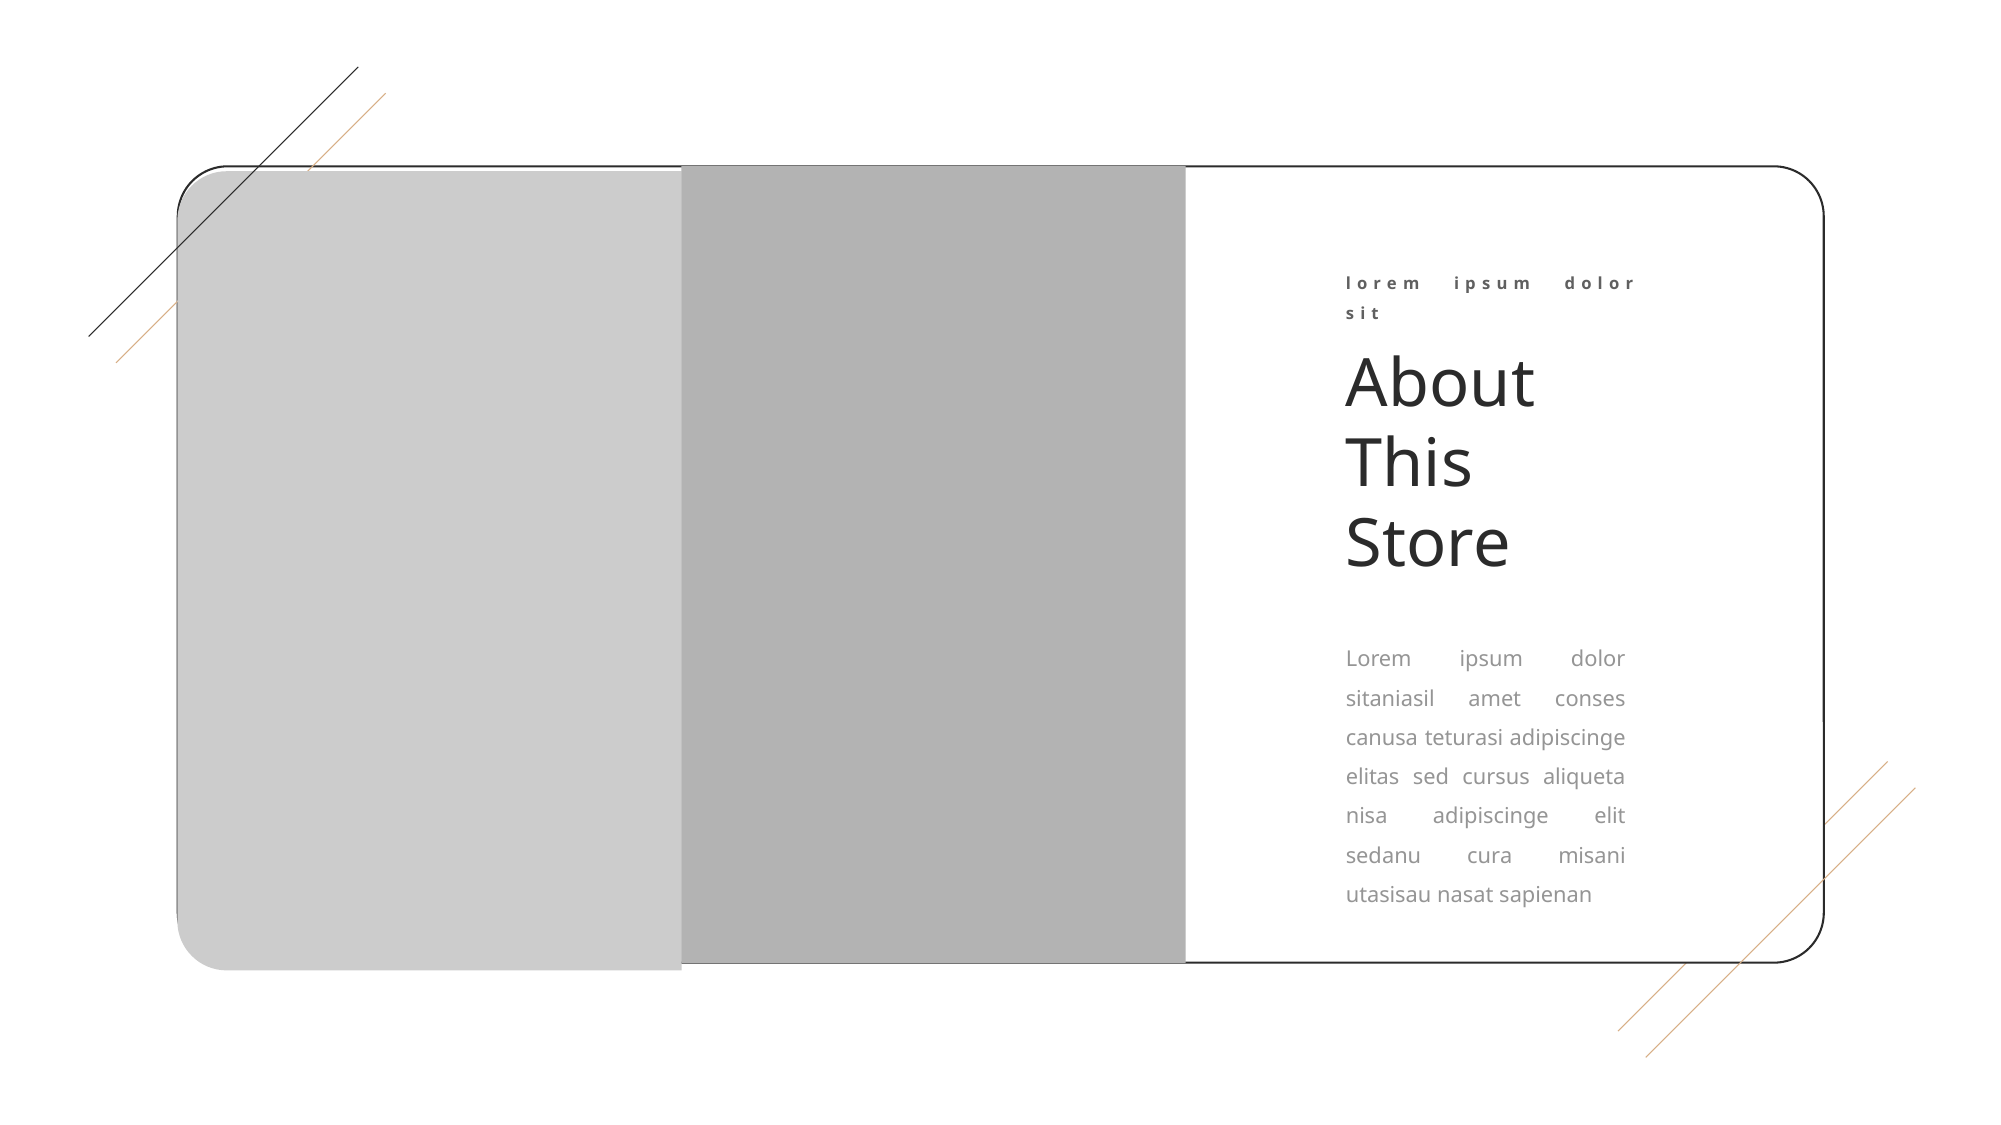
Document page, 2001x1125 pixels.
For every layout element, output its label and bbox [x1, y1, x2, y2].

text_box [1330, 255, 1655, 873]
text_box [88, 66, 359, 337]
text_box [1645, 787, 1916, 1058]
picture [177, 166, 1186, 971]
